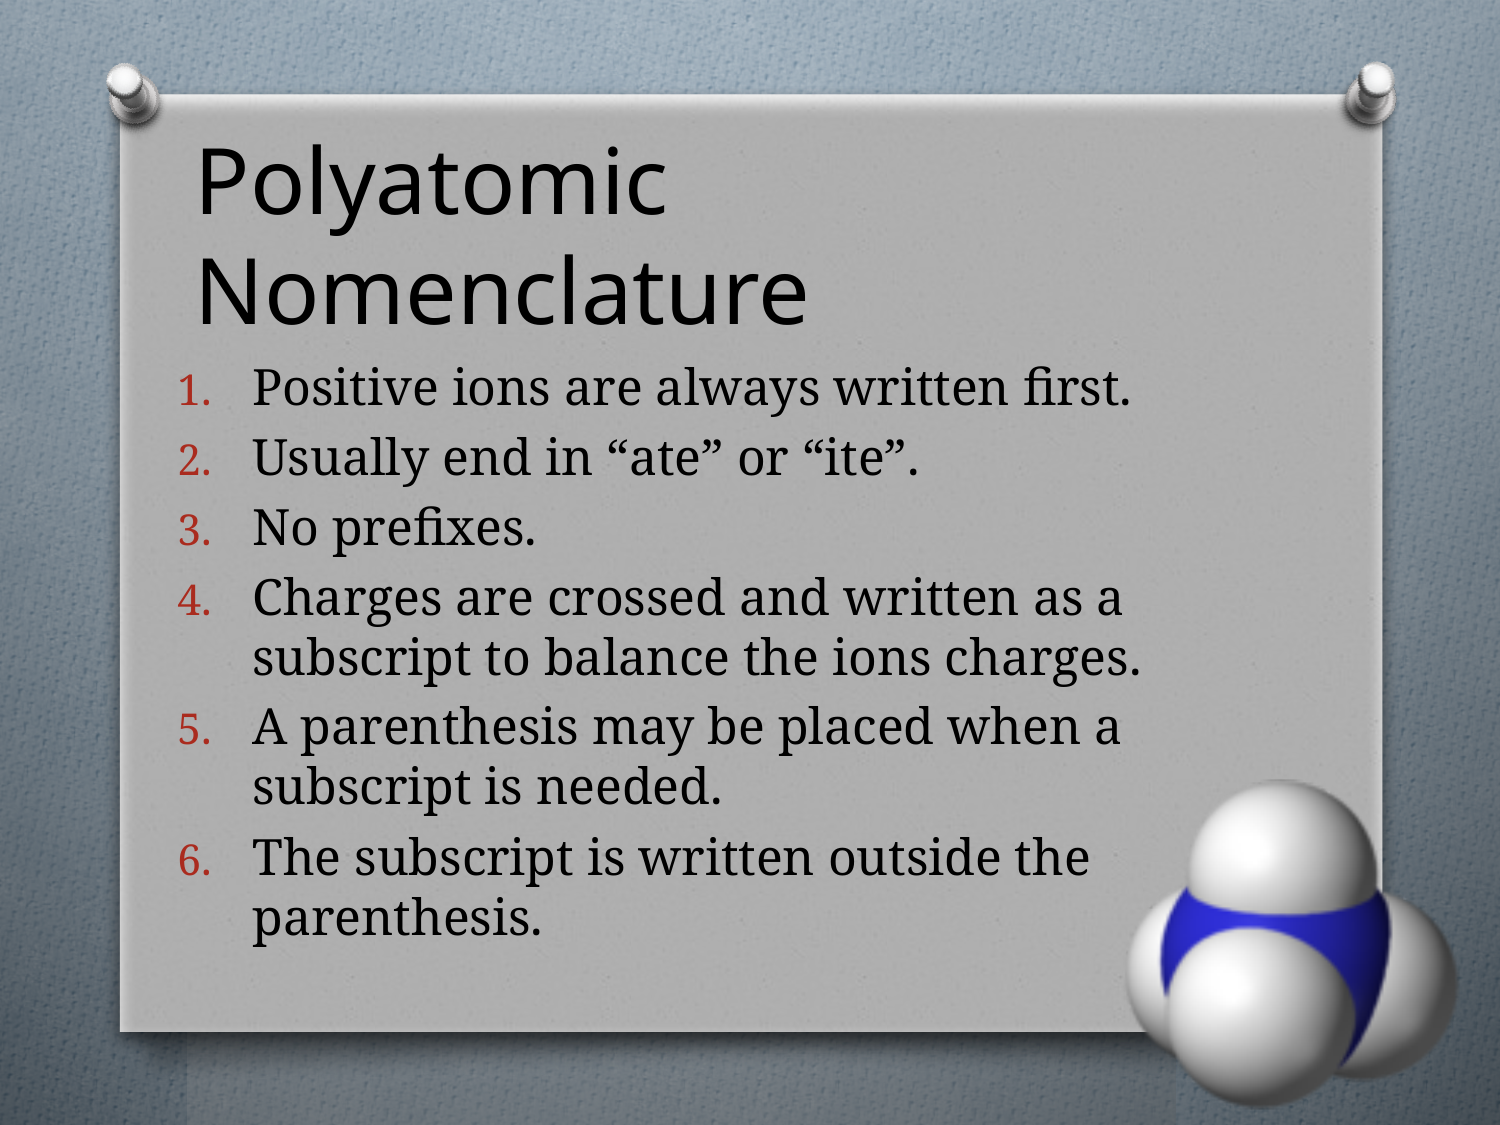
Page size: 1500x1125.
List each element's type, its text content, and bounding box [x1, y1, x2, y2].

title Polyatomic Nomenclature [179, 134, 1323, 332]
picture [1317, 35, 1439, 156]
picture [1109, 766, 1475, 1125]
picture [75, 29, 198, 153]
list Positive ions are always written first. Usually end in “ate” or “ite”. No prefixes. Charges are crossed and written as a subscript to balance the ions charges. A parenthesis may be placed when a subscript is needed. The subscript is written outside the parenthesis. [162, 347, 1323, 971]
